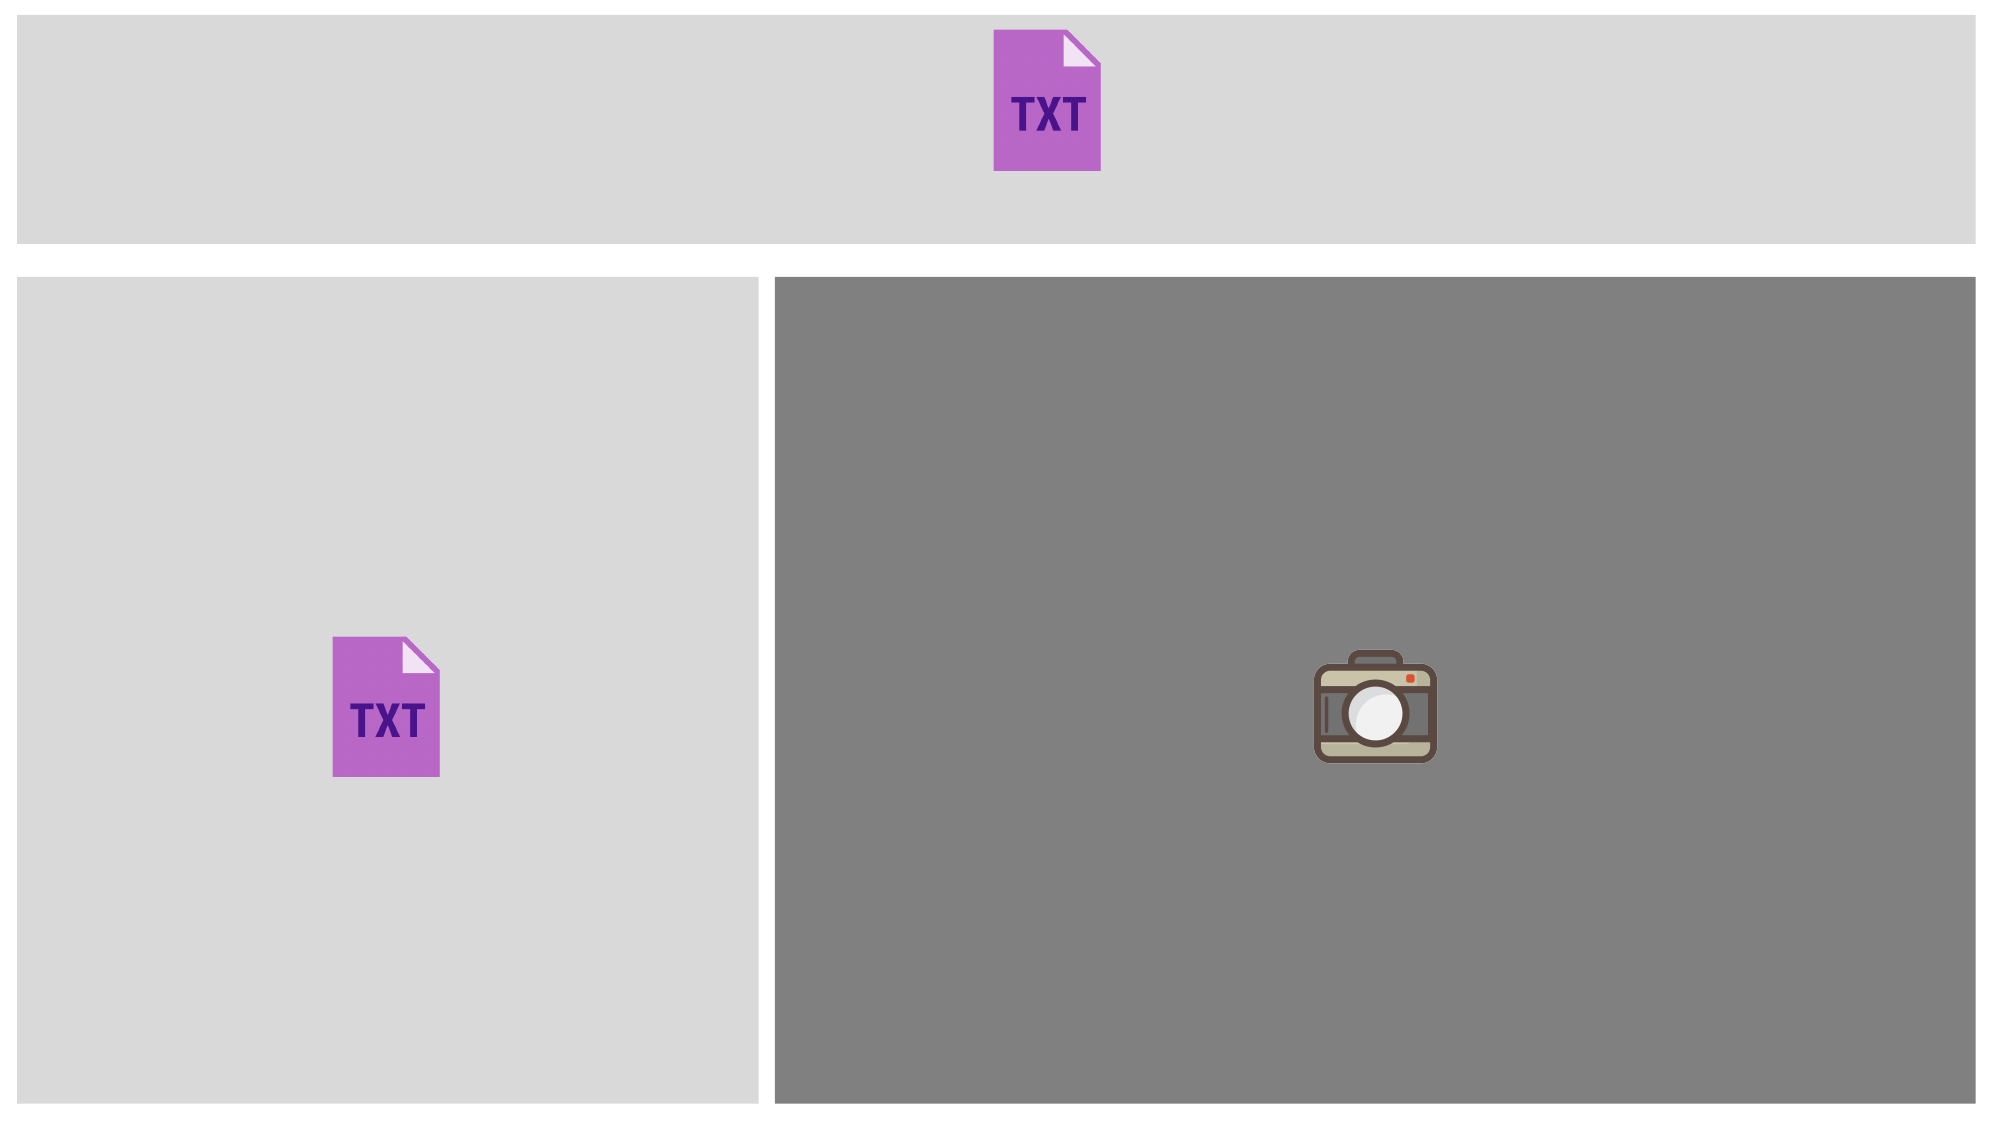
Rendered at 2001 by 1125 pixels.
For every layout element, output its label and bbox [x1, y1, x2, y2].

text_box [16, 14, 1977, 245]
text_box [16, 276, 760, 1105]
picture [302, 626, 463, 787]
picture [962, 19, 1124, 181]
text_box [774, 276, 1977, 1105]
picture [1271, 602, 1480, 811]
